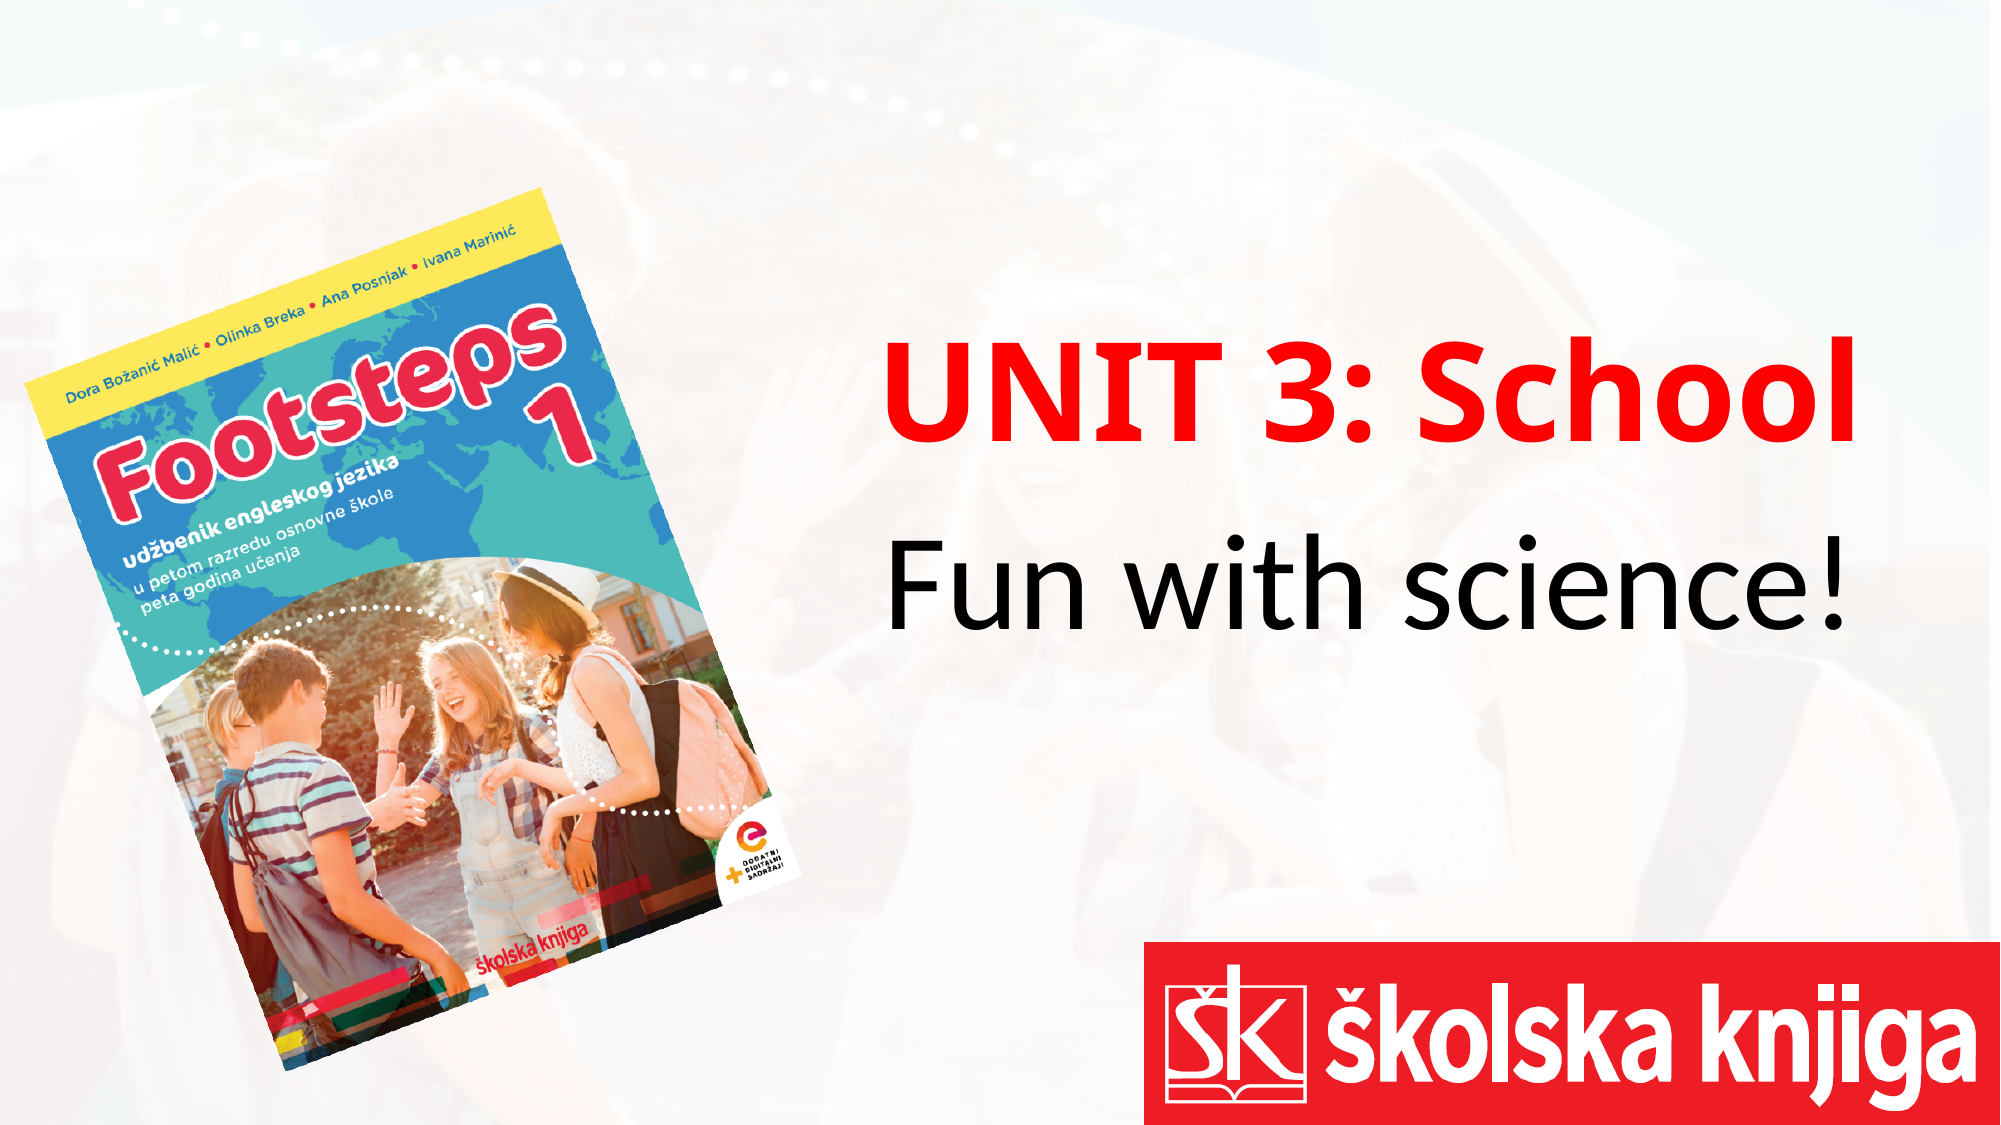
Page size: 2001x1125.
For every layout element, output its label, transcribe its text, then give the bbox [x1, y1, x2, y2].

subtitle Fun with science! [689, 503, 2000, 775]
picture [1144, 942, 2000, 1125]
title UNIT 3: School [689, 261, 2000, 479]
picture [24, 188, 801, 1071]
